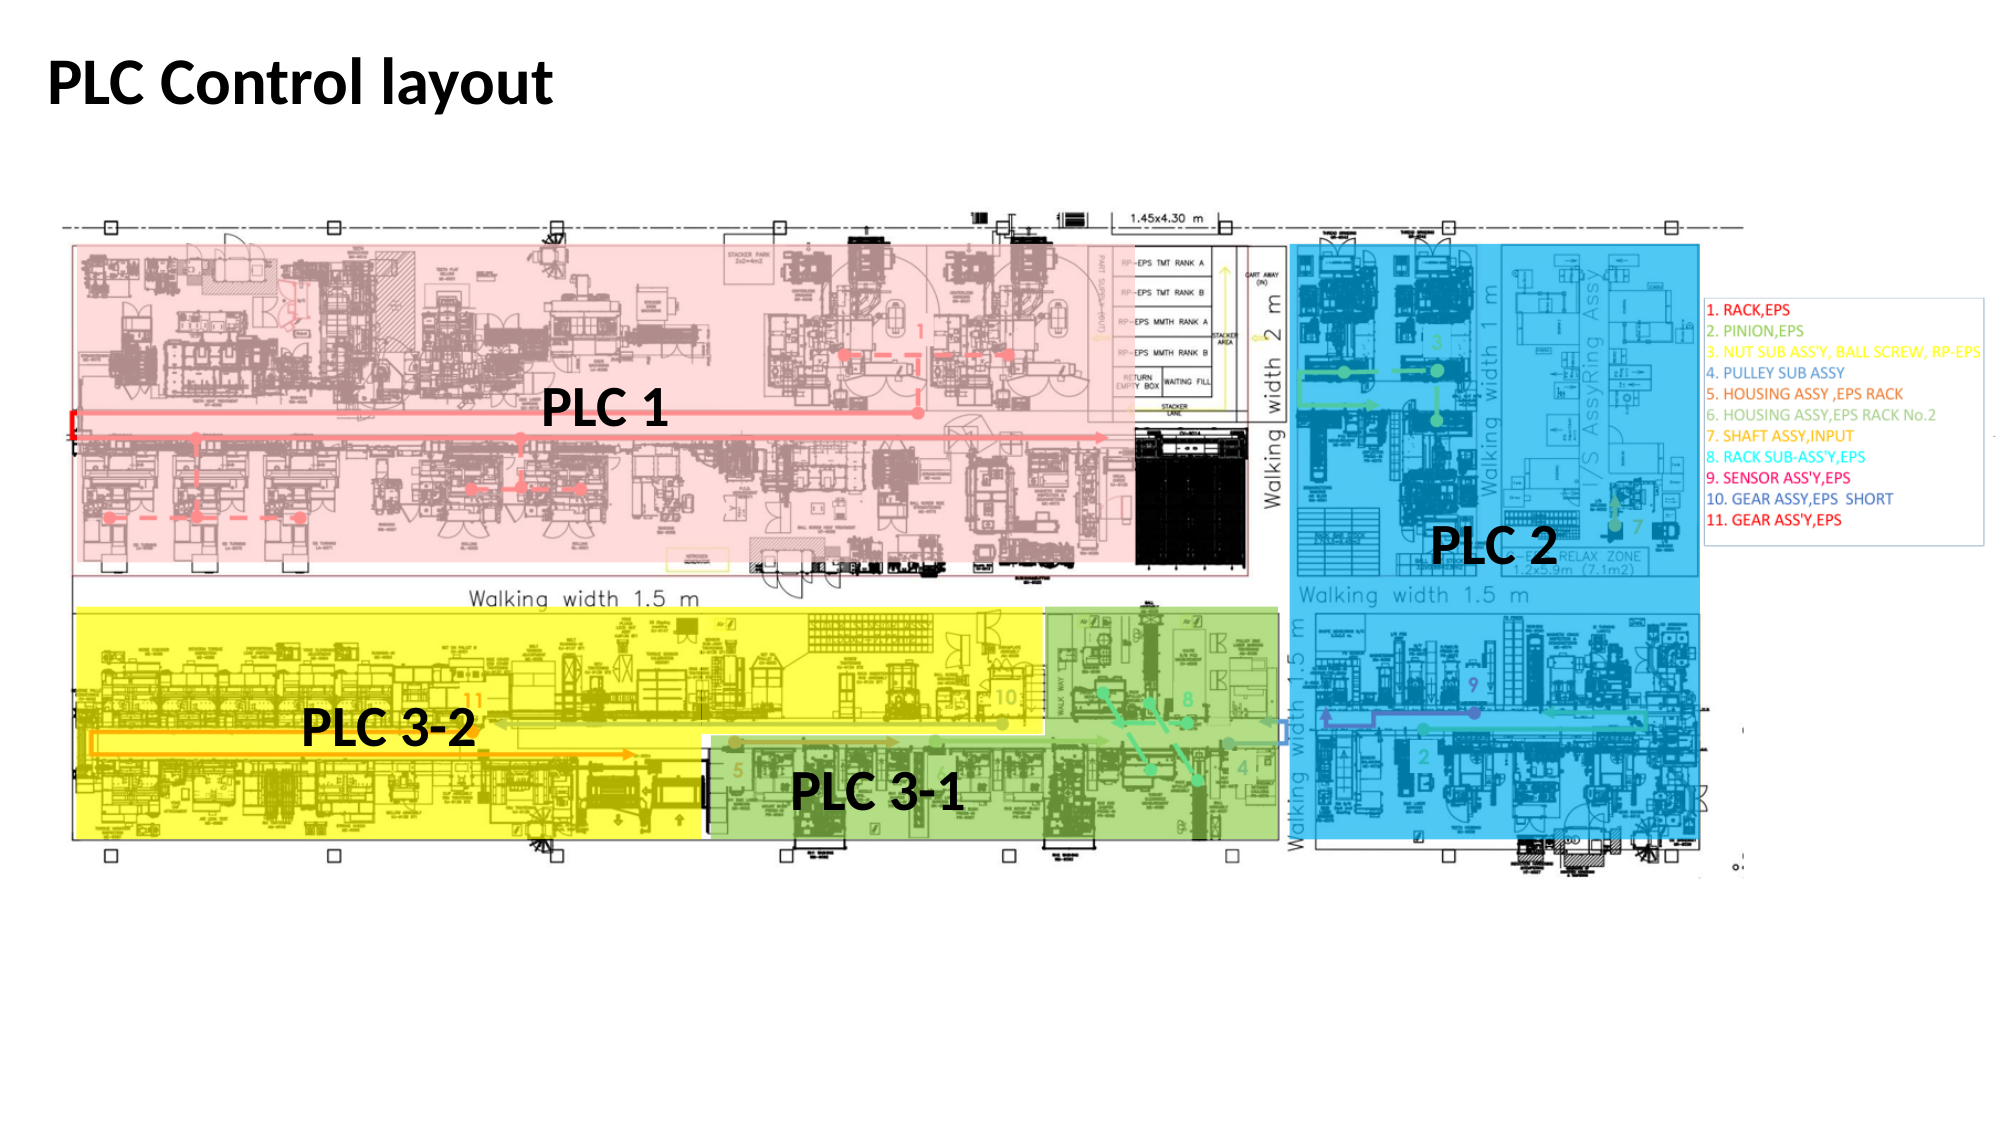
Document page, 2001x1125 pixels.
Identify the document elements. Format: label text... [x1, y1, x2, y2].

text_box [62, 206, 2000, 919]
text_box PLC Control layout [32, 30, 884, 126]
